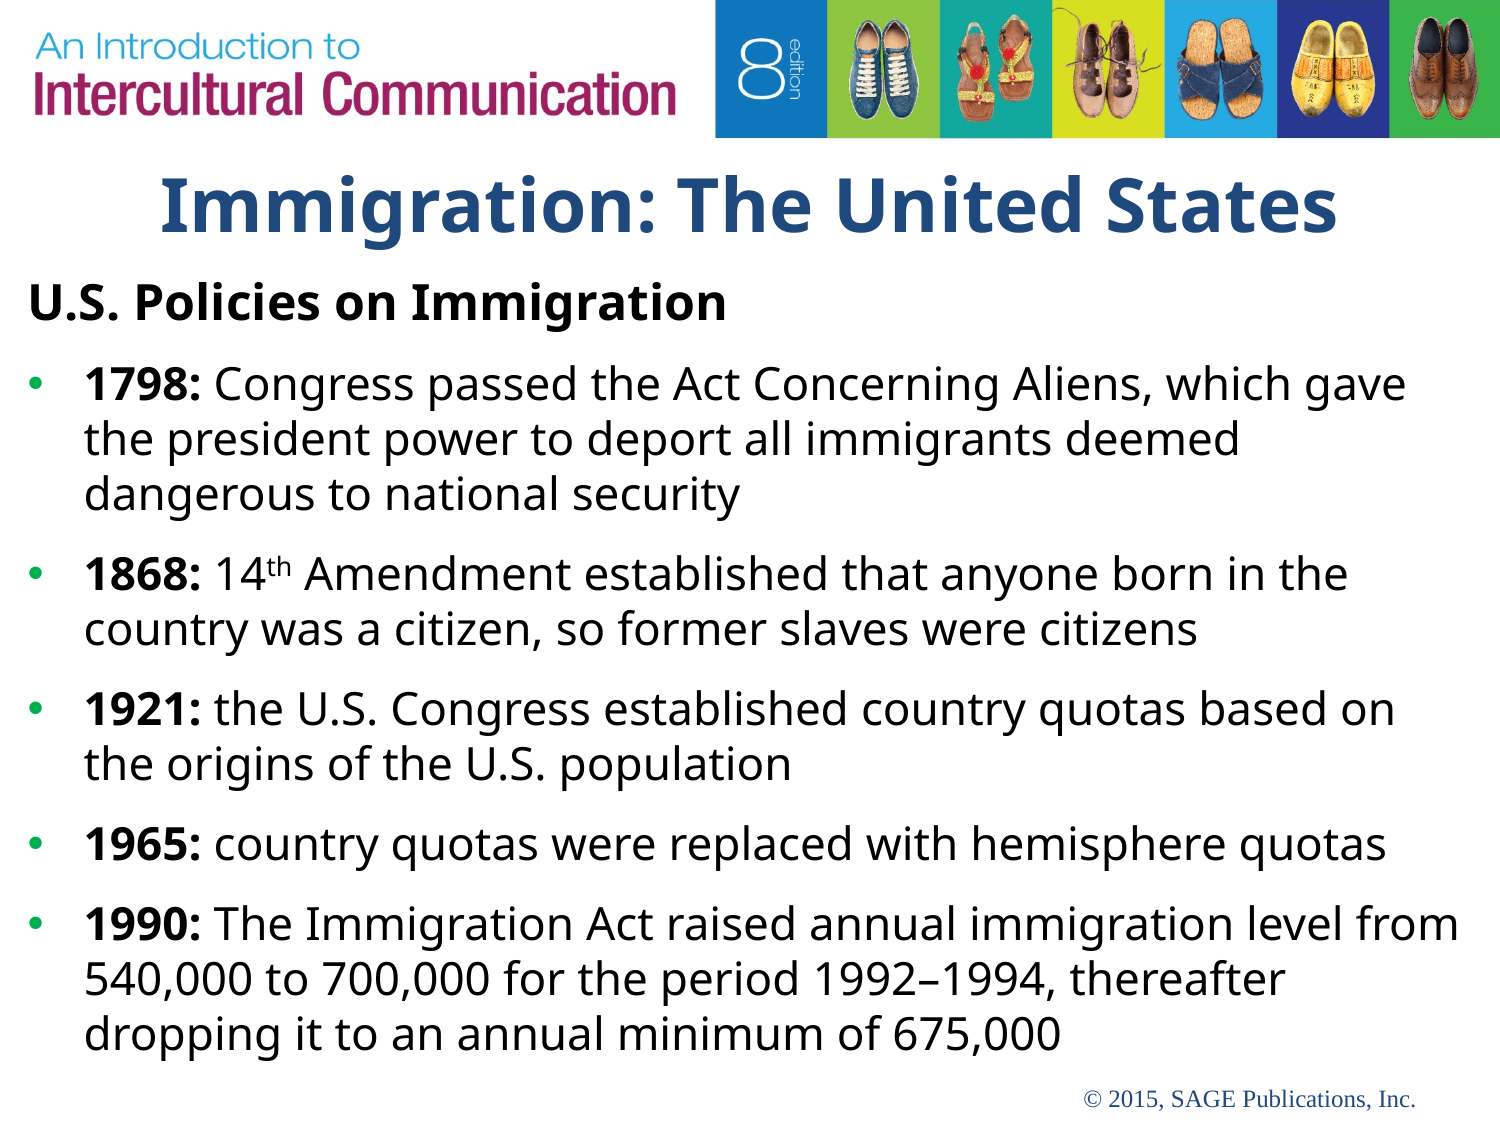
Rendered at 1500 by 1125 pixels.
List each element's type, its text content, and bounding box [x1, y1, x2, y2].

picture [0, 250, 1500, 1125]
title Immigration: The United States [0, 154, 1500, 250]
picture [0, 0, 1500, 154]
list U.S. Policies on Immigration 1798: Congress passed the Act Concerning Aliens, which gave the president power to deport all immigrants deemed dangerous to national security 1868: 14th Amendment established that anyone born in the country was a citizen, so former slaves were citizens 1921: the U.S. Congress established country quotas based on the origins of the U.S. population 1965: country quotas were replaced with hemisphere quotas 1990: The Immigration Act raised annual immigration level from 540,000 to 700,000 for the period 1992–1994, thereafter dropping it to an annual minimum of 675,000 [12, 262, 1488, 1125]
text_box © 2015, SAGE Publications, Inc. [1012, 1067, 1488, 1125]
